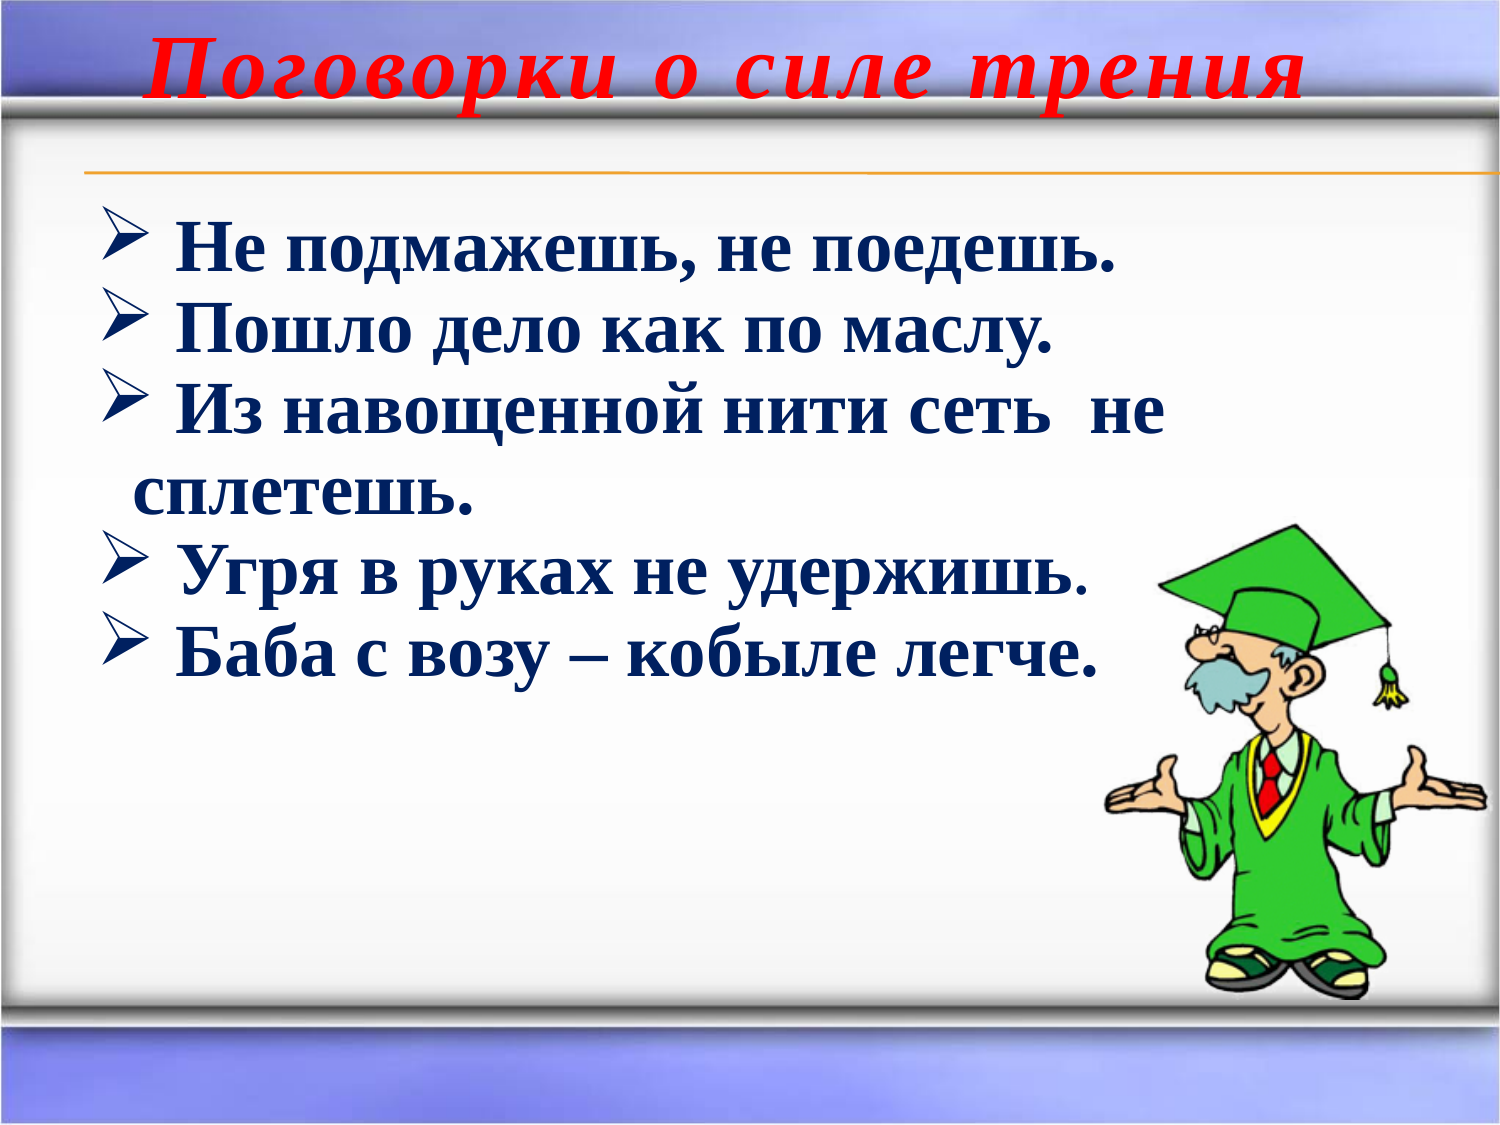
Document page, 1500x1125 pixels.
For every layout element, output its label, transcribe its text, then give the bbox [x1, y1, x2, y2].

text_box Не подмажешь, не поедешь. Пошло дело как по маслу. Из навощенной нити сеть не сплетешь. Угря в руках не удержишь. Баба с возу – кобыле легче. [81, 199, 1254, 790]
picture [0, 0, 1500, 1125]
text_box Поговорки о силе трения [128, 0, 1395, 125]
